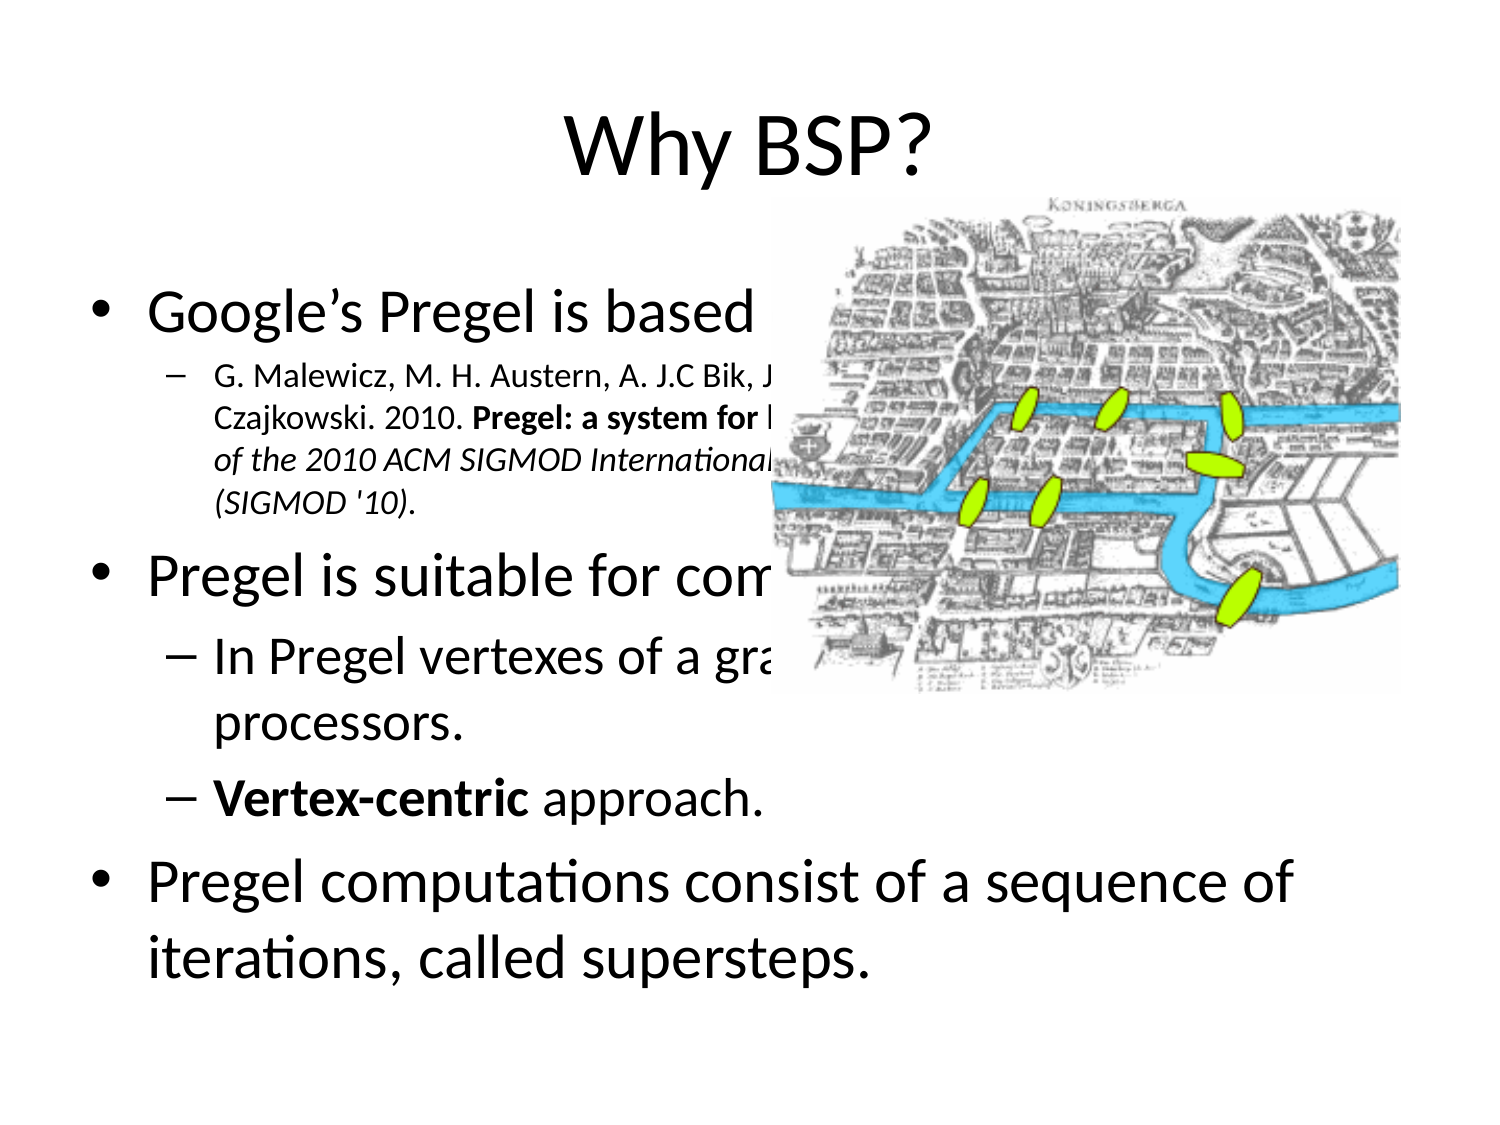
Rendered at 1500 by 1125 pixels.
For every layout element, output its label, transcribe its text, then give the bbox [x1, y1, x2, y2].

title Why BSP? [75, 45, 1425, 233]
picture [770, 197, 1401, 694]
list Google’s Pregel is based on the BSP model: G. Malewicz, M. H. Austern, A. J.C Bik, J. C. Dehnert, I. Horn, N. Leiser, and G. Czajkowski. 2010. Pregel: a system for large-scale graph processing. In Proceedings of the 2010 ACM SIGMOD International Conference on Management of data (SIGMOD '10). Pregel is suitable for computations on graph. In Pregel vertexes of a graph are abstracted as processors. Vertex-centric approach. Pregel computations consist of a sequence of iterations, called supersteps. [75, 262, 1425, 1005]
